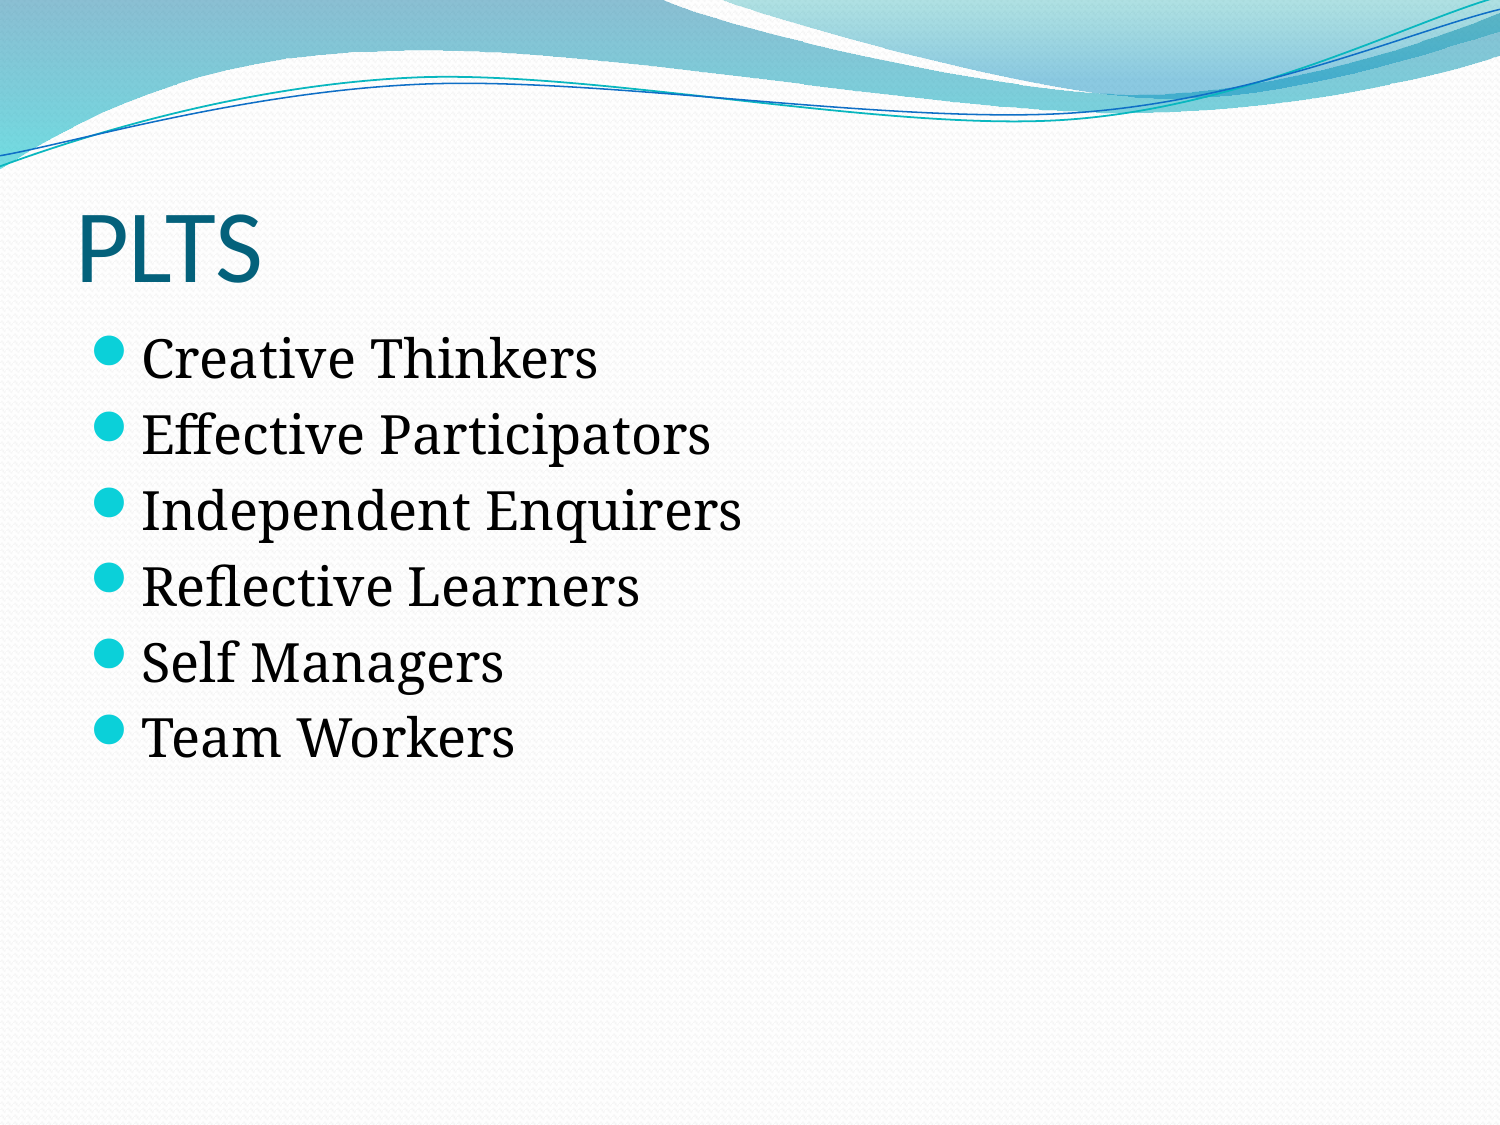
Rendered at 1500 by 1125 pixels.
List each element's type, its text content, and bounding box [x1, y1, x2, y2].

list Creative Thinkers Effective Participators Independent Enquirers Reflective Learners Self Managers Team Workers [75, 317, 1425, 1038]
title PLTS [75, 115, 1425, 303]
